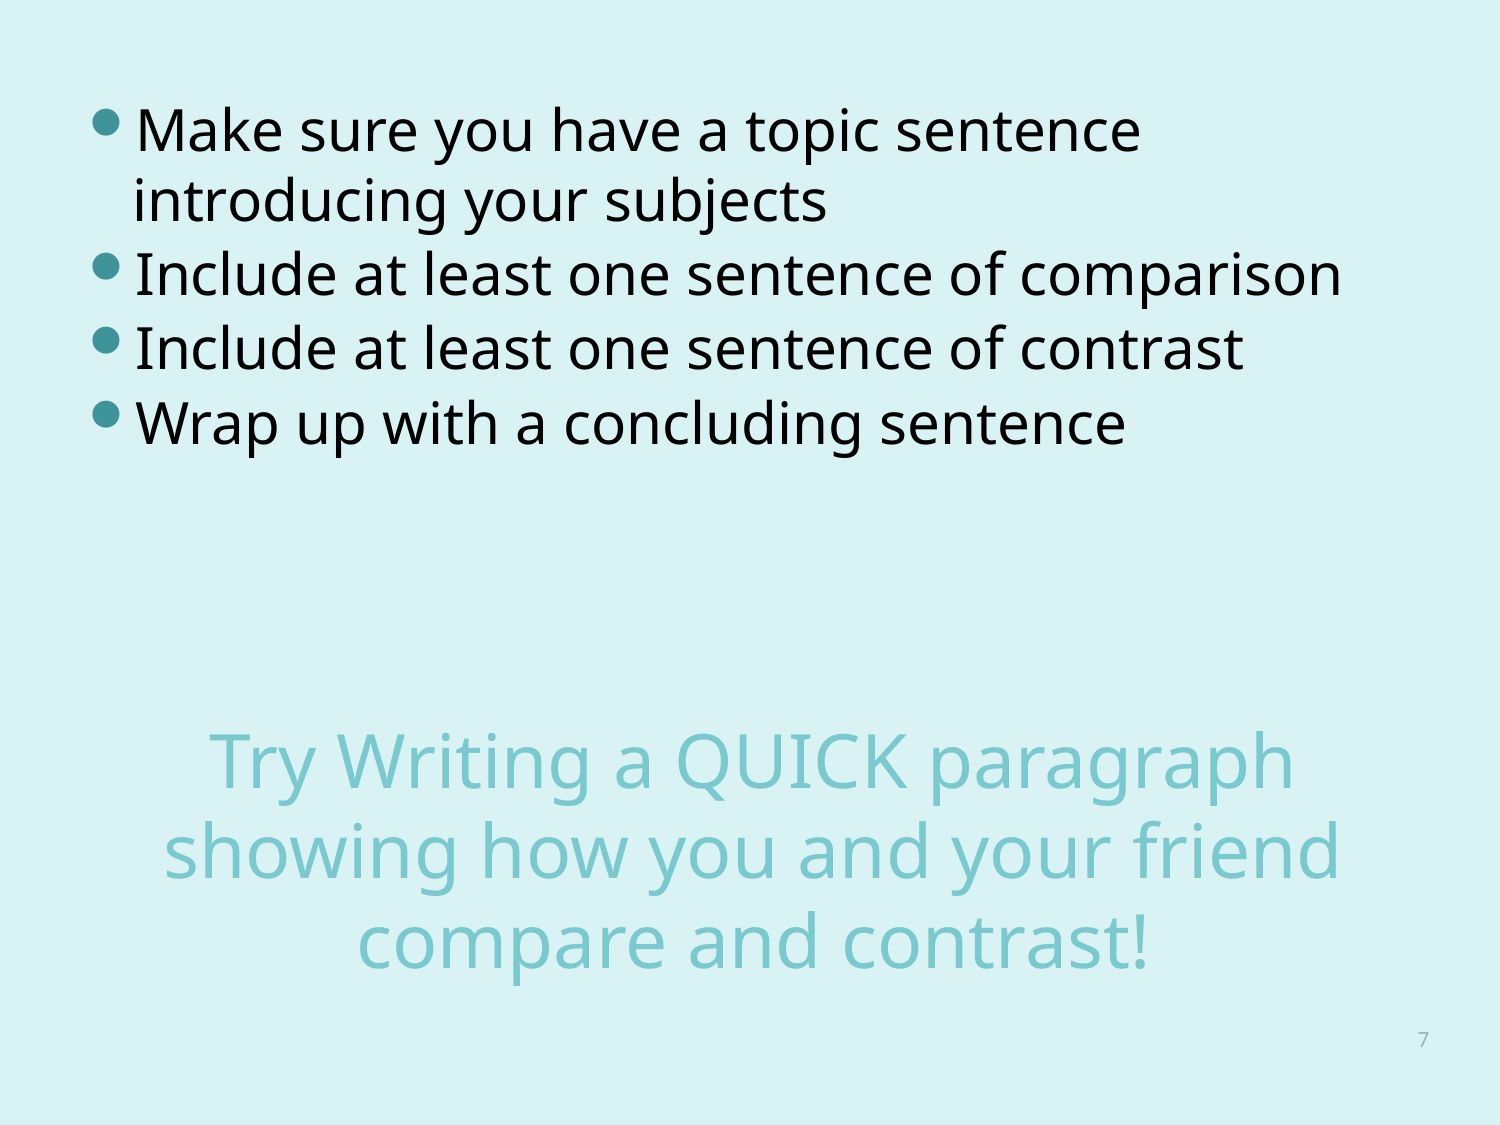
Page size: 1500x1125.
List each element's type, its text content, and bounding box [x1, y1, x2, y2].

list Make sure you have a topic sentence introducing your subjects Include at least one sentence of comparison Include at least one sentence of contrast Wrap up with a concluding sentence [81, 86, 1426, 797]
title Try Writing a QUICK paragraph showing how you and your friend compare and contrast! [81, 797, 1426, 991]
slide_number 7 [1400, 1020, 1447, 1063]
